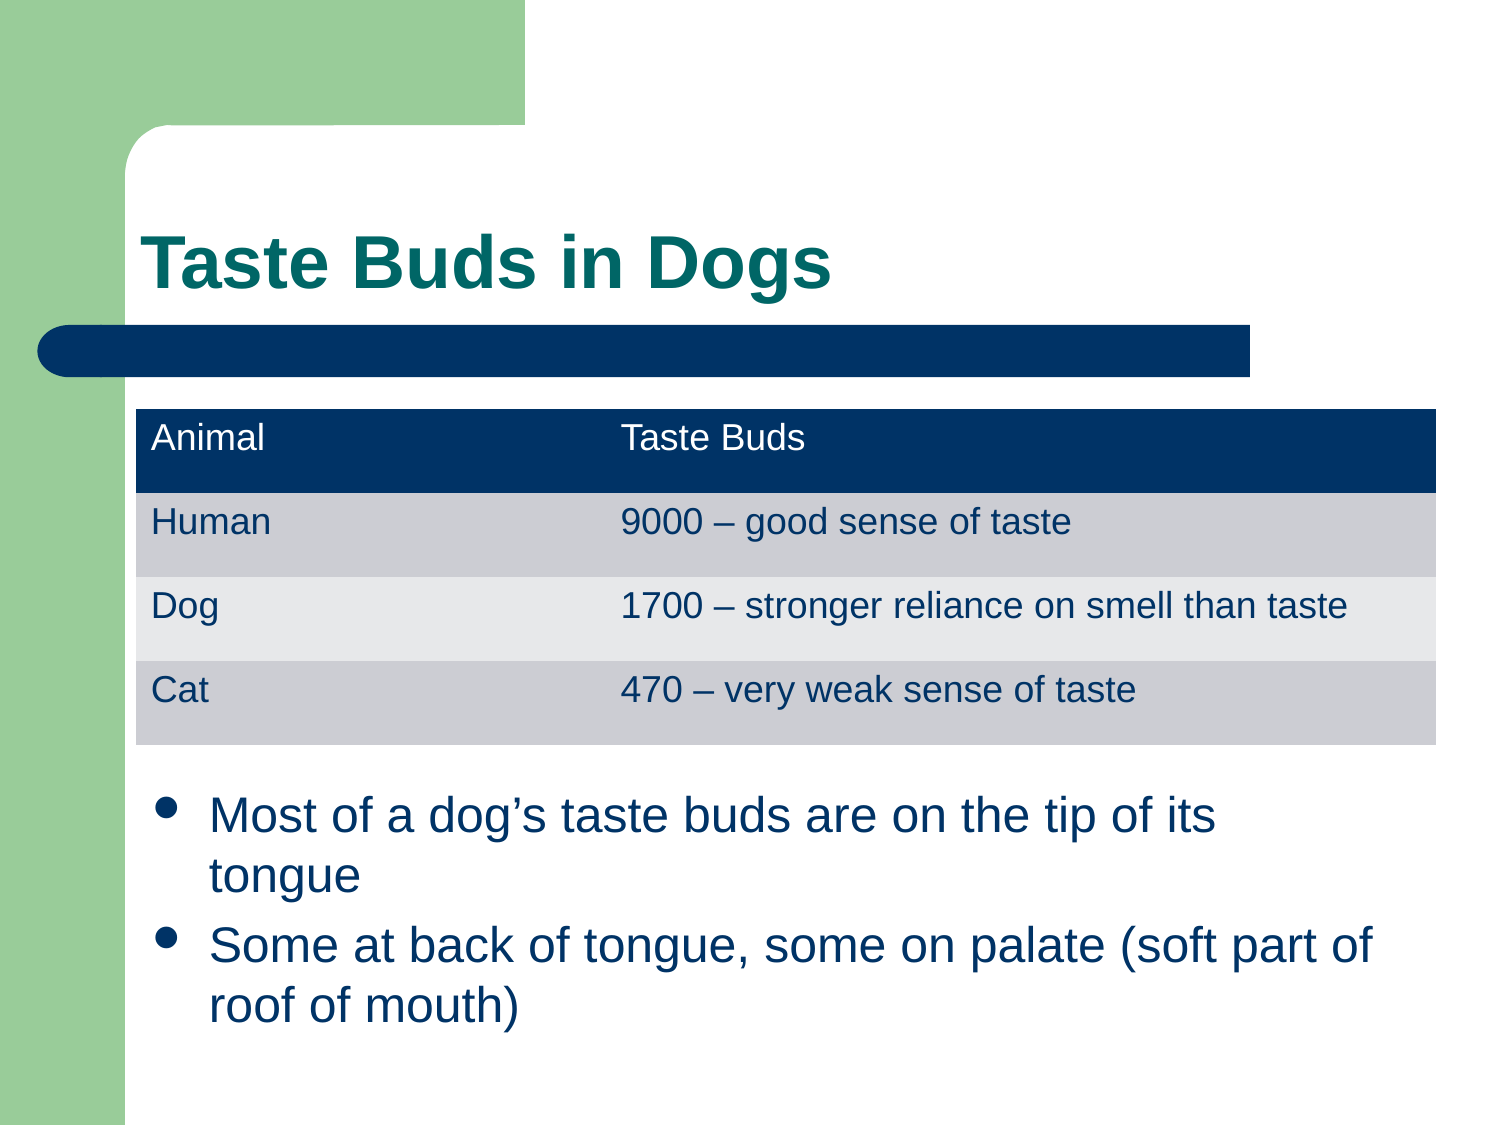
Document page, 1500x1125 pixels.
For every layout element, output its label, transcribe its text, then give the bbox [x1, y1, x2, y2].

title Taste Buds in Dogs [124, 124, 1426, 313]
table_cell Dog [136, 577, 606, 661]
table_header Taste Buds [606, 409, 1436, 493]
table_header Animal [136, 409, 606, 493]
table_cell Cat [136, 661, 606, 745]
table_cell Human [136, 493, 606, 577]
table_cell 1700 – stronger reliance on smell than taste [606, 577, 1436, 661]
table_cell 9000 – good sense of taste [606, 493, 1436, 577]
list Most of a dog’s taste buds are on the tip of its tongue Some at back of tongue, some on palate (soft part of roof of mouth) [137, 774, 1400, 999]
table_cell 470 – very weak sense of taste [606, 661, 1436, 745]
